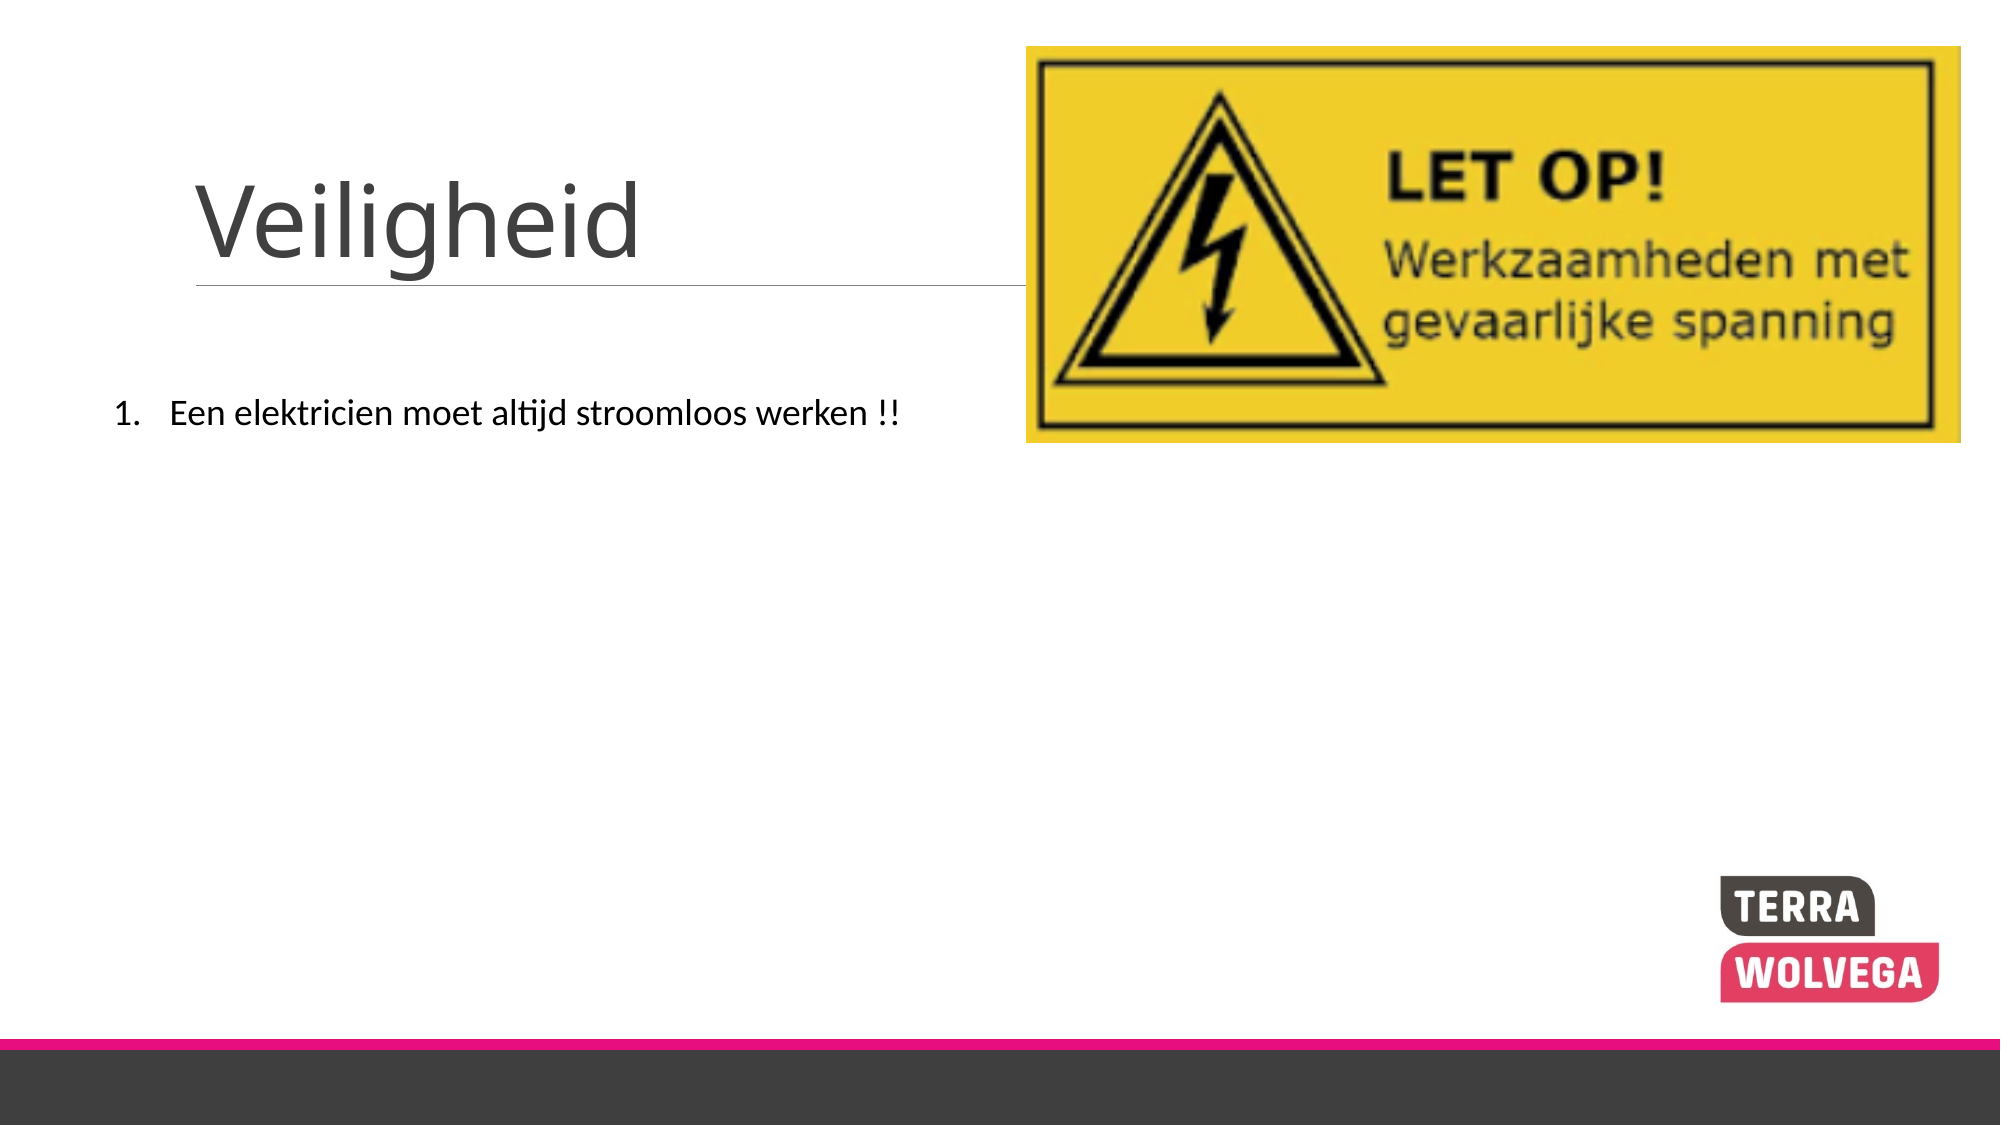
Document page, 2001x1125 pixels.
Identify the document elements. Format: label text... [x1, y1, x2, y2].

title Veiligheid [180, 47, 1024, 285]
picture [1025, 46, 1961, 444]
picture [1715, 867, 1945, 1013]
text_box Een elektricien moet altijd stroomloos werken !! [98, 380, 974, 485]
